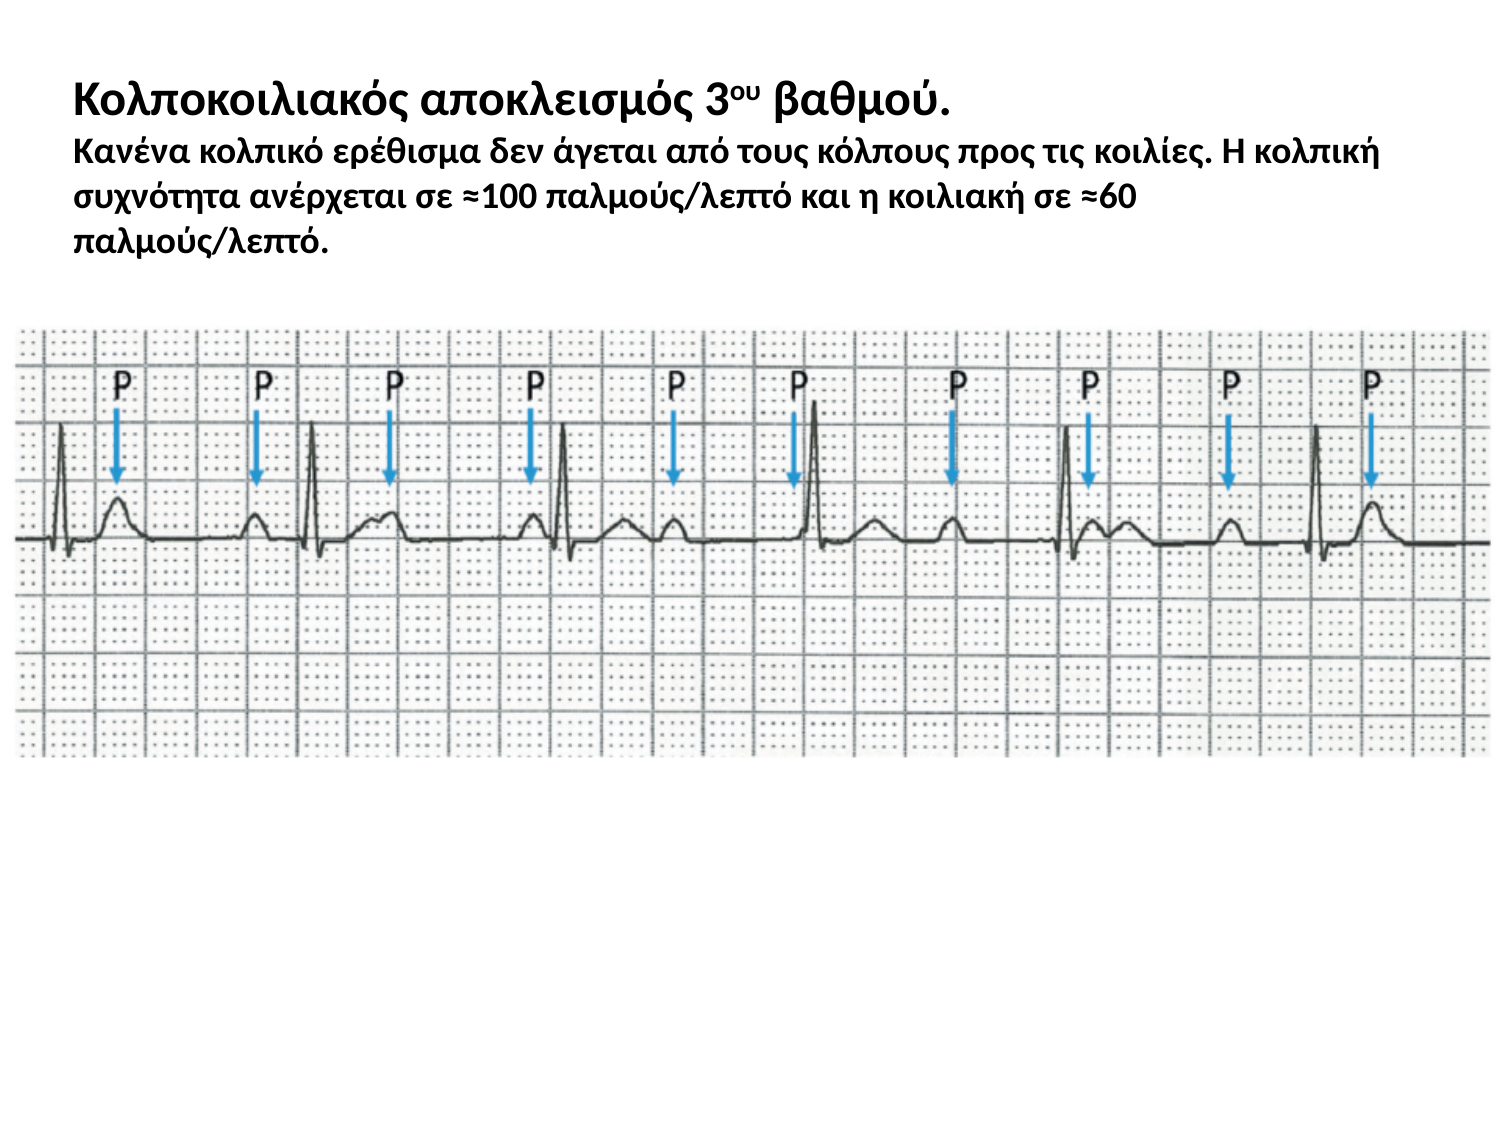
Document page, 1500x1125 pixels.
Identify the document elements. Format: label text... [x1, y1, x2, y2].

text_box Κολποκοιλιακός αποκλεισμός 3ου βαθμού. Κανένα κολπικό ερέθισμα δεν άγεται από τους κόλπους προς τις κοιλίες. Η κολπική συχνότητα ανέρχεται σε ≈100 παλμούς/λεπτό και η κοιλιακή σε ≈60 παλμούς/λεπτό. [58, 58, 1418, 269]
picture [0, 316, 1500, 769]
